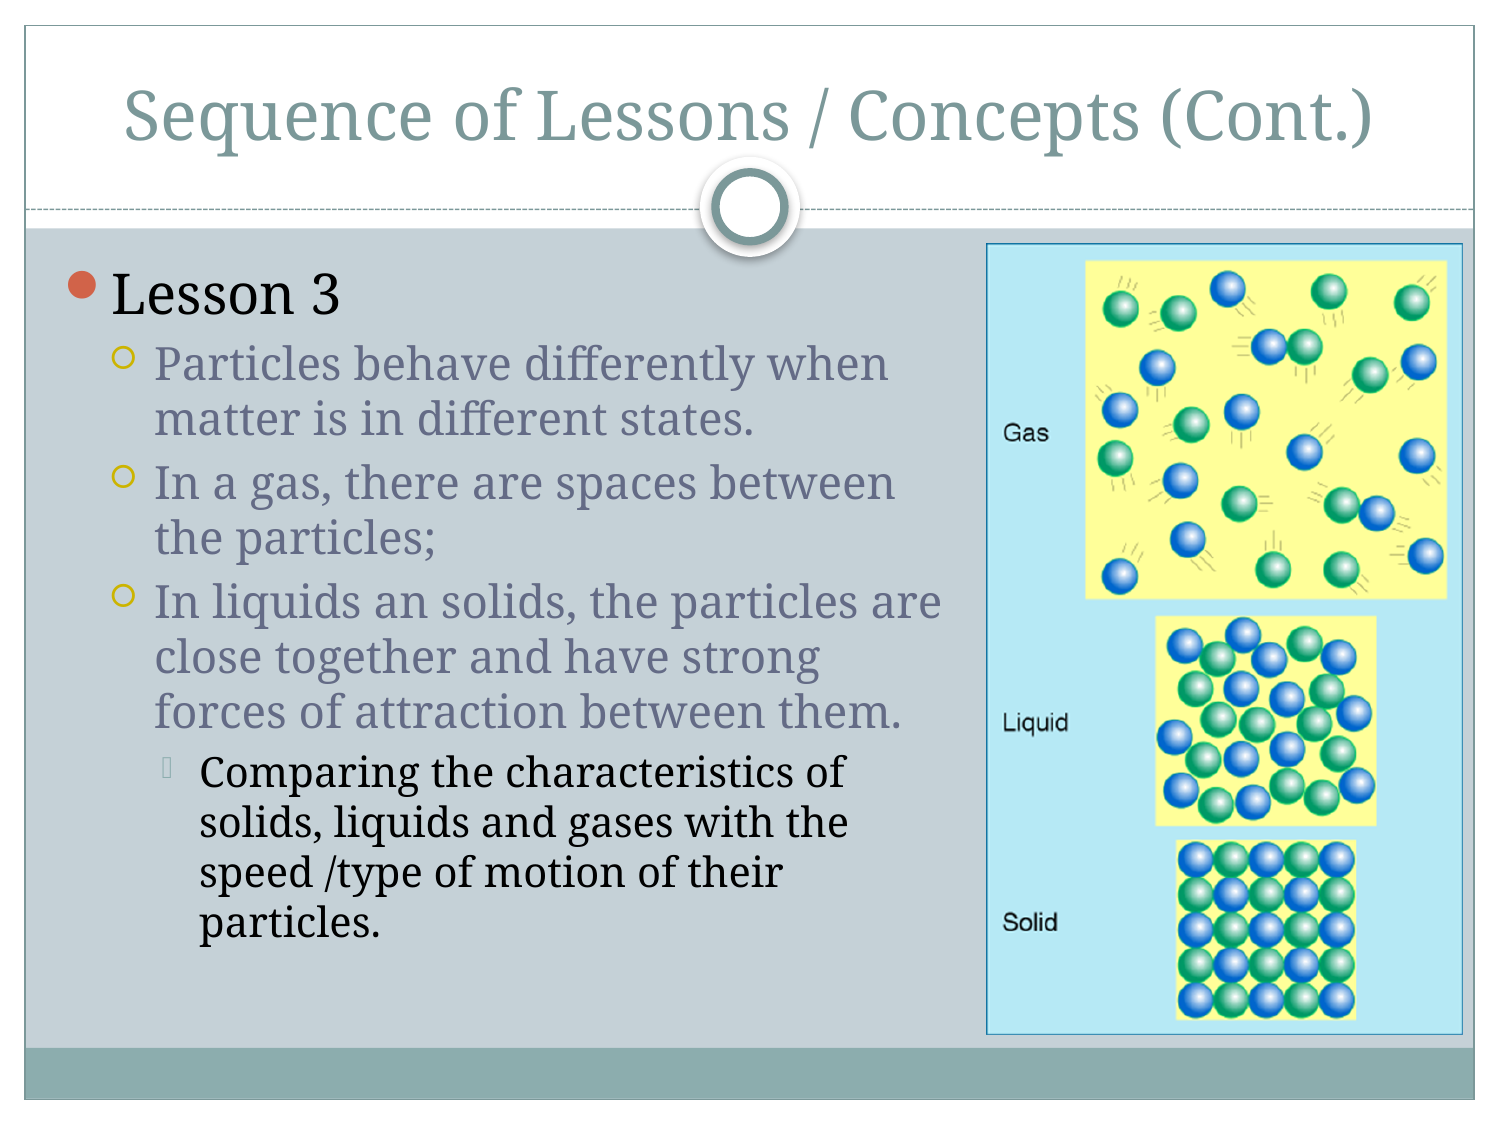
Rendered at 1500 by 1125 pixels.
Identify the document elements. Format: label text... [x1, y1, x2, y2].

list Lesson 3 Particles behave differently when matter is in different states. In a gas, there are spaces between the particles; In liquids an solids, the particles are close together and have strong forces of attraction between them. Comparing the characteristics of solids, liquids and gases with the speed /type of motion of their particles. [49, 250, 975, 1001]
title Sequence of Lessons / Concepts (Cont.) [49, 37, 1450, 162]
picture [985, 243, 1463, 1036]
